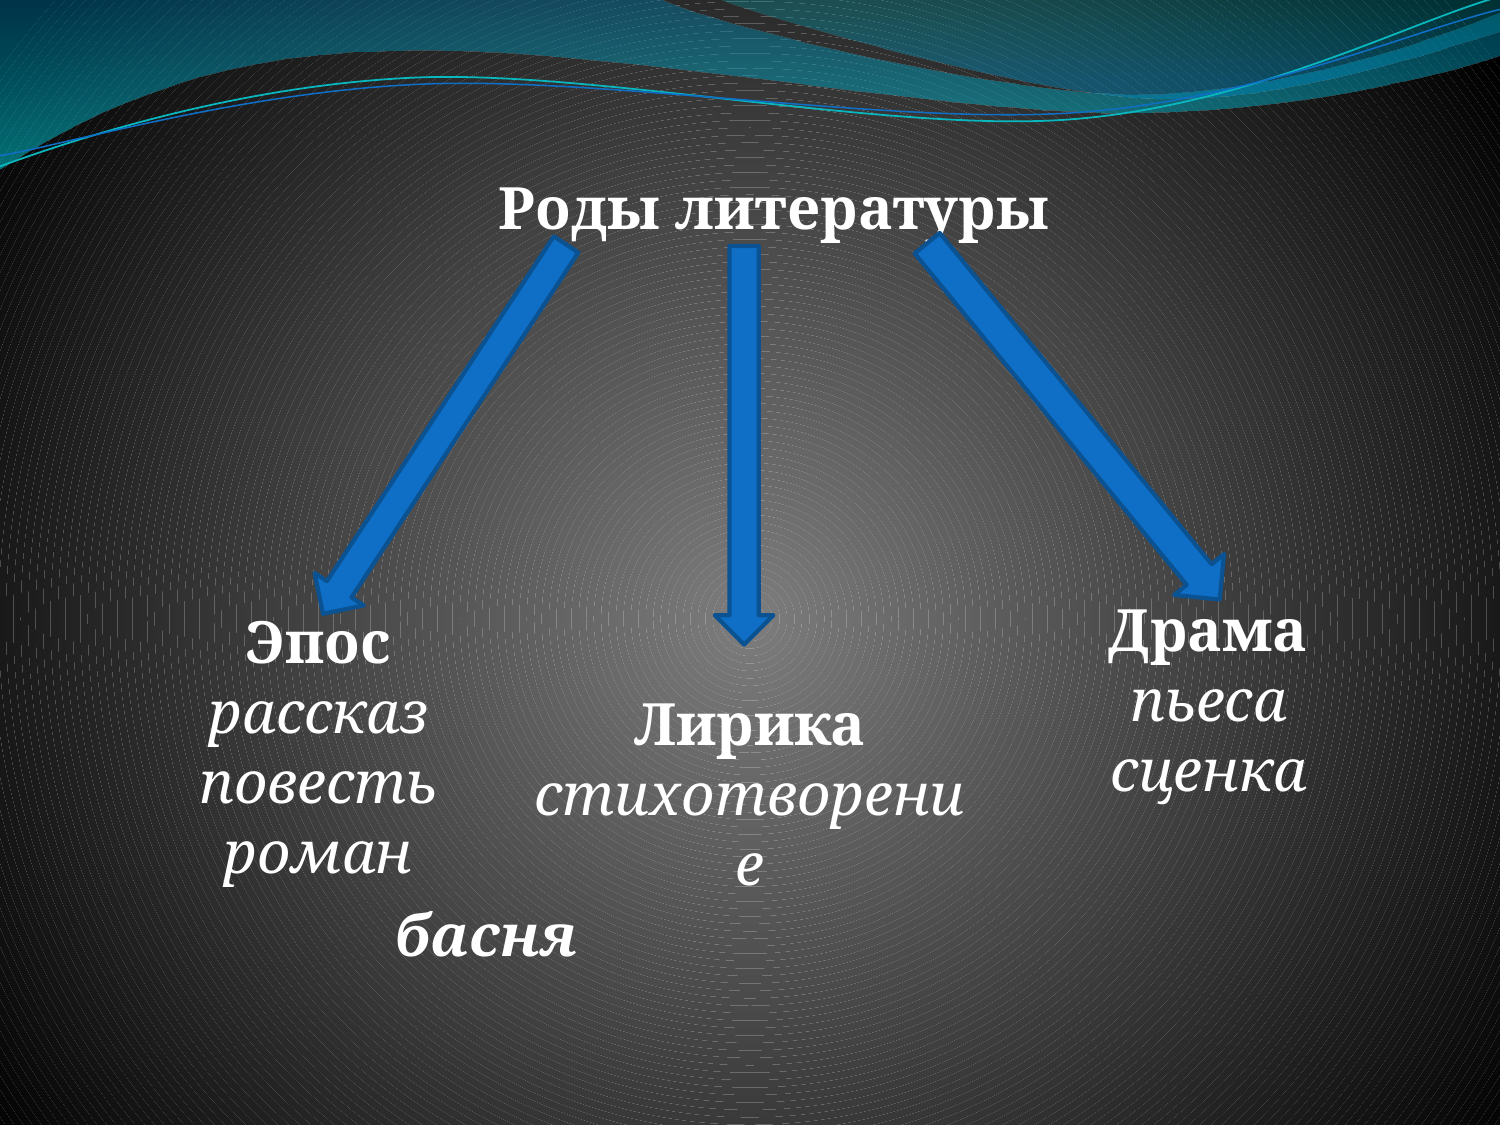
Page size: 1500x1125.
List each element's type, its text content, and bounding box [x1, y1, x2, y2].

text_box [312, 234, 581, 616]
text_box [712, 243, 776, 647]
text_box Эпос рассказ повесть роман [184, 597, 453, 893]
text_box Роды литературы [483, 164, 1064, 249]
text_box Драма пьеса сценка [1094, 585, 1323, 811]
text_box Лирика стихотворение [515, 679, 985, 905]
text_box басня [380, 890, 592, 976]
text_box [912, 230, 1227, 602]
